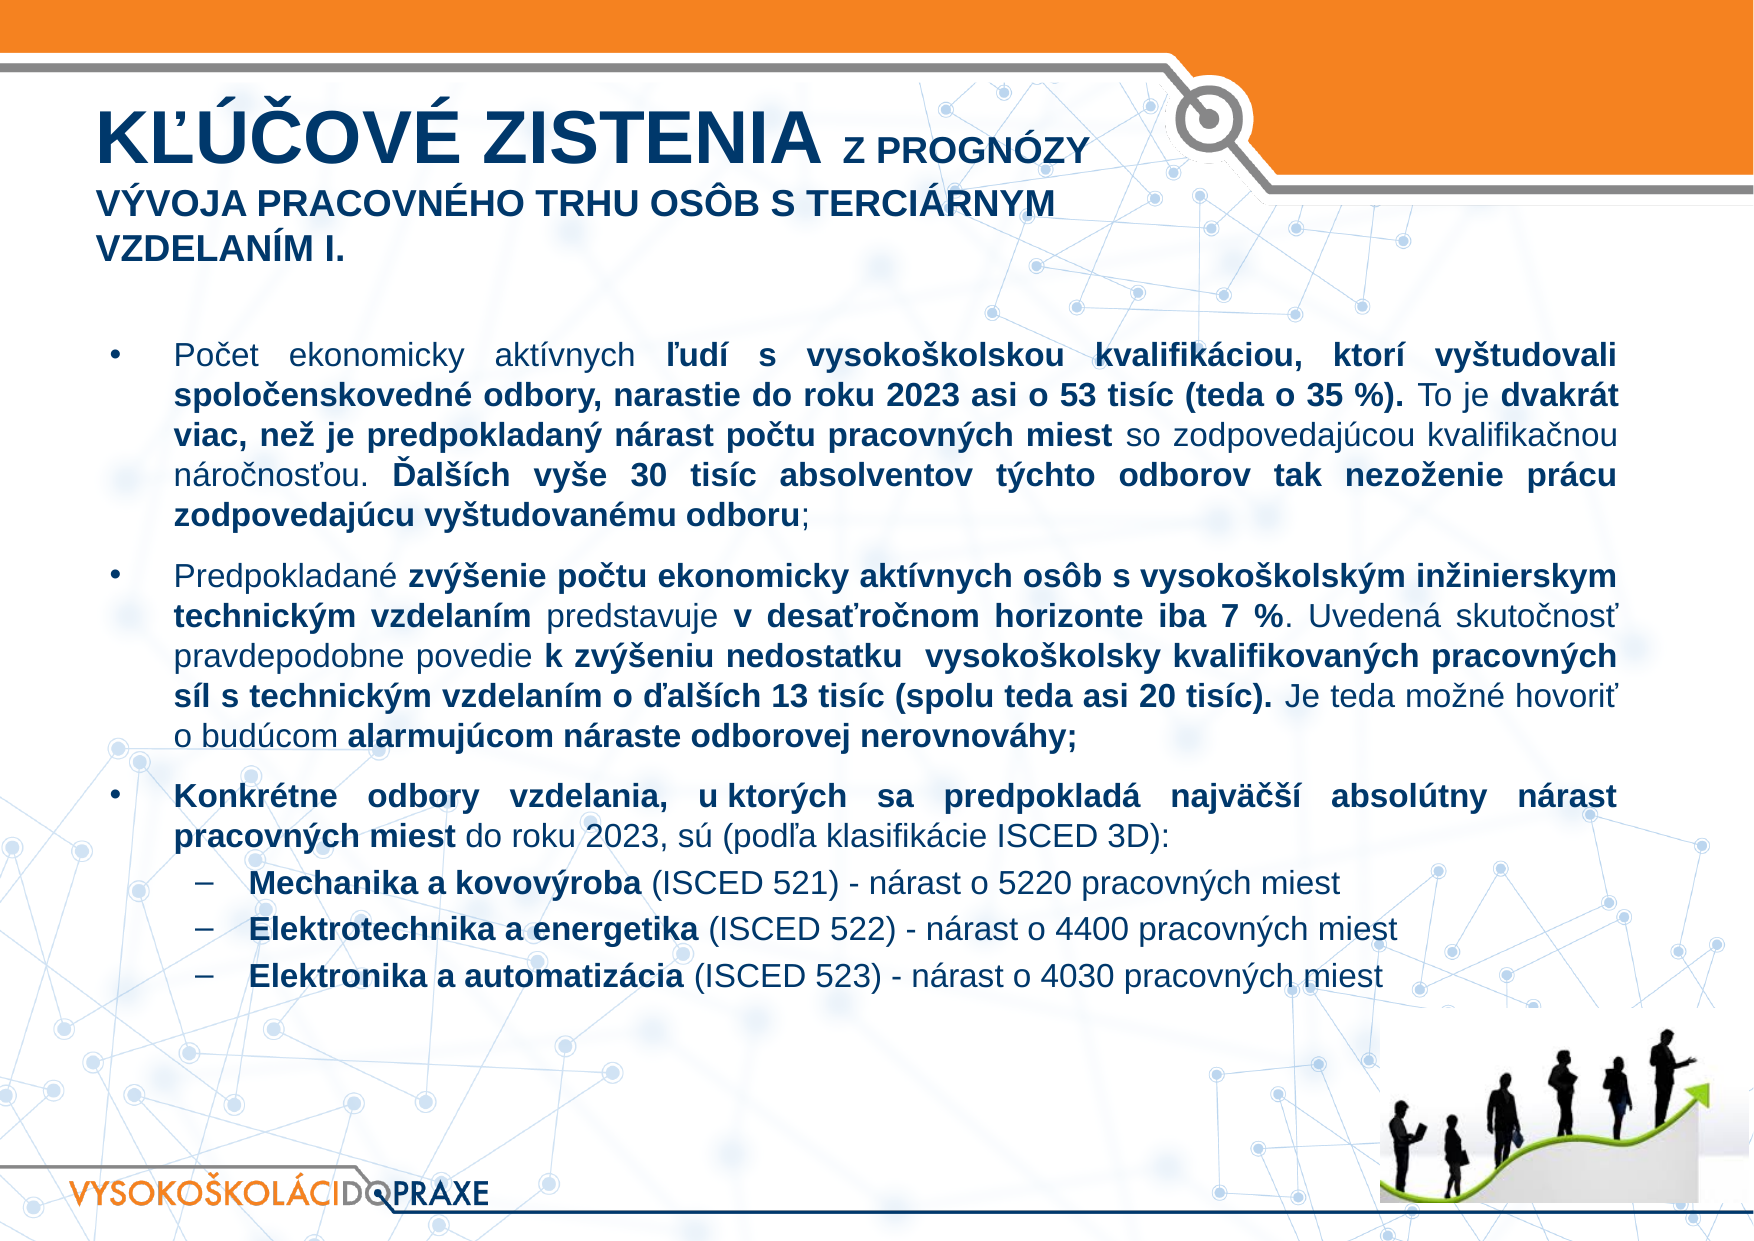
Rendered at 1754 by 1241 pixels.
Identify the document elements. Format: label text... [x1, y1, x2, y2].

text_box Kľúčové zistenia z prognózy vývoja pracovného trhu osôb s terciárnym vzdelaním I. [78, 113, 1234, 245]
list Počet ekonomicky aktívnych ľudí s vysokoškolskou kvalifikáciou, ktorí vyštudovali spoločenskovedné odbory, narastie do roku 2023 asi o 53 tisíc (teda o 35 %). To je dvakrát viac, než je predpokladaný nárast počtu pracovných miest so zodpovedajúcou kvalifikačnou náročnosťou. Ďalších vyše 30 tisíc absolventov týchto odborov tak nezoženie prácu zodpovedajúcu vyštudovanému odboru; Predpokladané zvýšenie počtu ekonomicky aktívnych osôb s vysokoškolským inžinierskym technickým vzdelaním predstavuje v desaťročnom horizonte iba 7 %. Uvedená skutočnosť pravdepodobne povedie k zvýšeniu nedostatku vysokoškolsky kvalifikovaných pracovných síl s technickým vzdelaním o ďalších 13 tisíc (spolu teda asi 20 tisíc). Je teda možné hovoriť o budúcom alarmujúcom náraste odborovej nerovnováhy; Konkrétne odbory vzdelania, u ktorých sa predpokladá najväčší absolútny nárast pracovných miest do roku 2023, sú (podľa klasifikácie ISCED 3D): Mechanika a kovovýroba (ISCED 521) - nárast o 5220 pracovných miest Elektrotechnika a energetika (ISCED 522) - nárast o 4400 pracovných miest Elektronika a automatizácia (ISCED 523) - nárast o 4030 pracovných miest [92, 324, 1636, 1140]
picture [0, 0, 1754, 1241]
